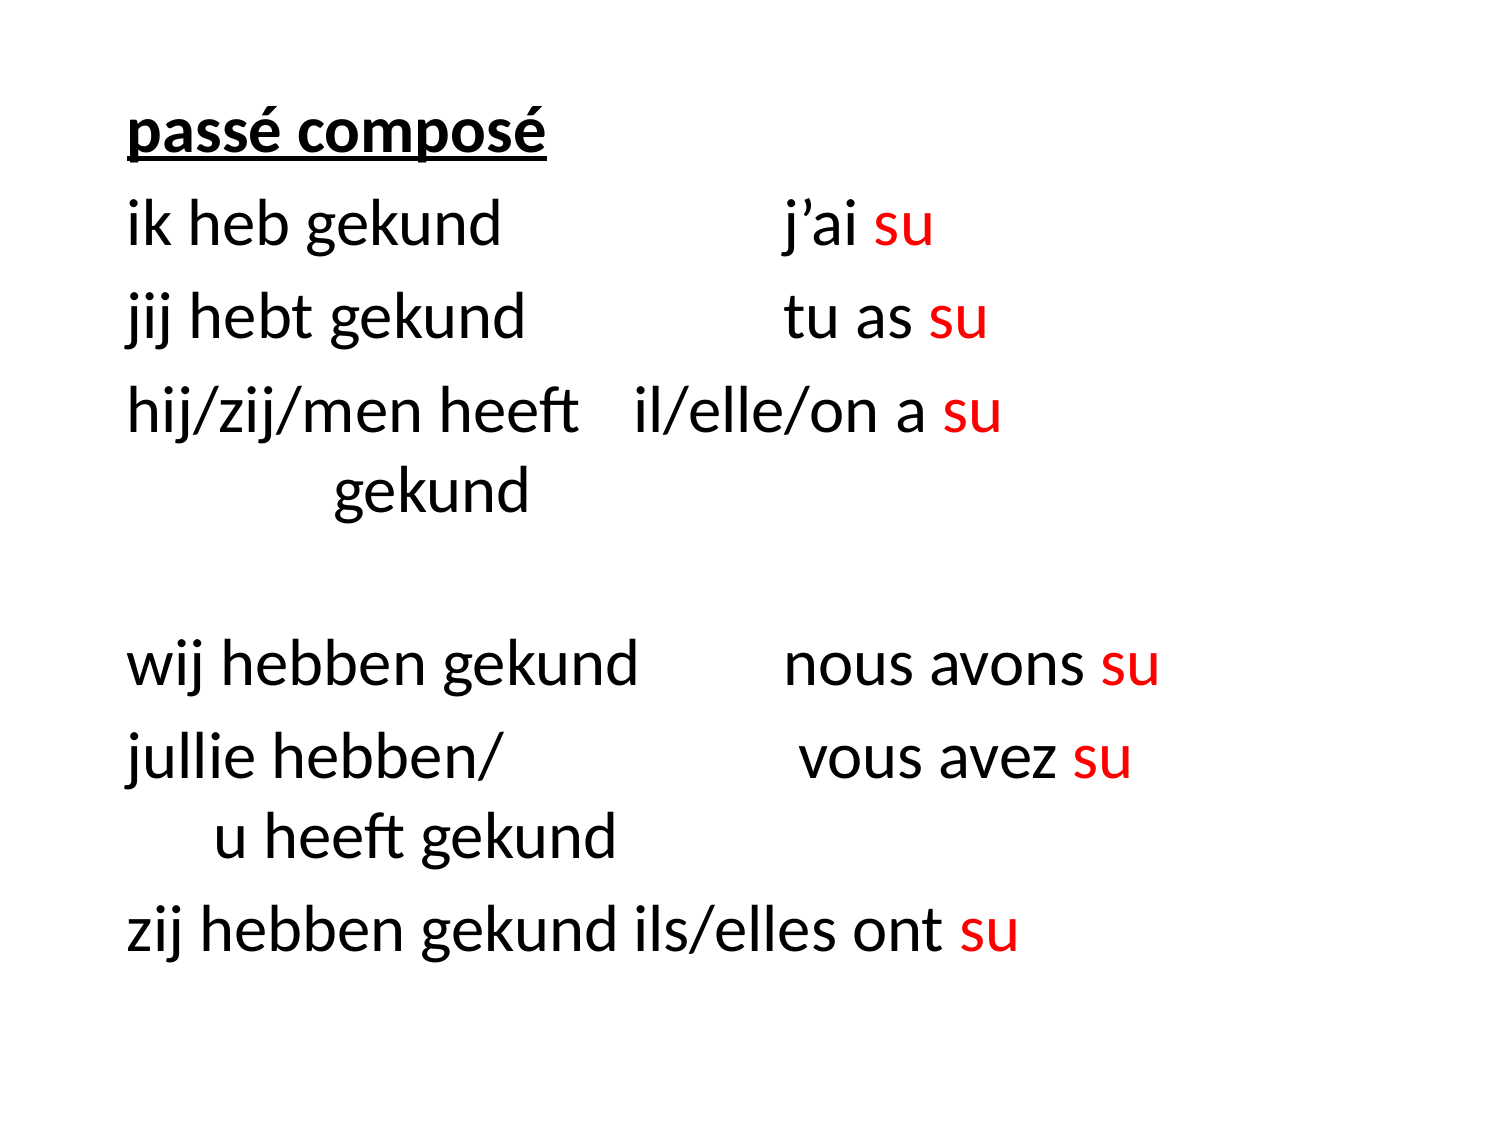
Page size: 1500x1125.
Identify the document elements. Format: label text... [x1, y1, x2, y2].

text_box passé composé ik heb gekund j’ai su jij hebt gekund tu as su hij/zij/men heeft il/elle/on a su gekund wij hebben gekund nous avons su jullie hebben/ vous avez su u heeft gekund zij hebben gekund ils/elles ont su [112, 78, 1424, 1024]
